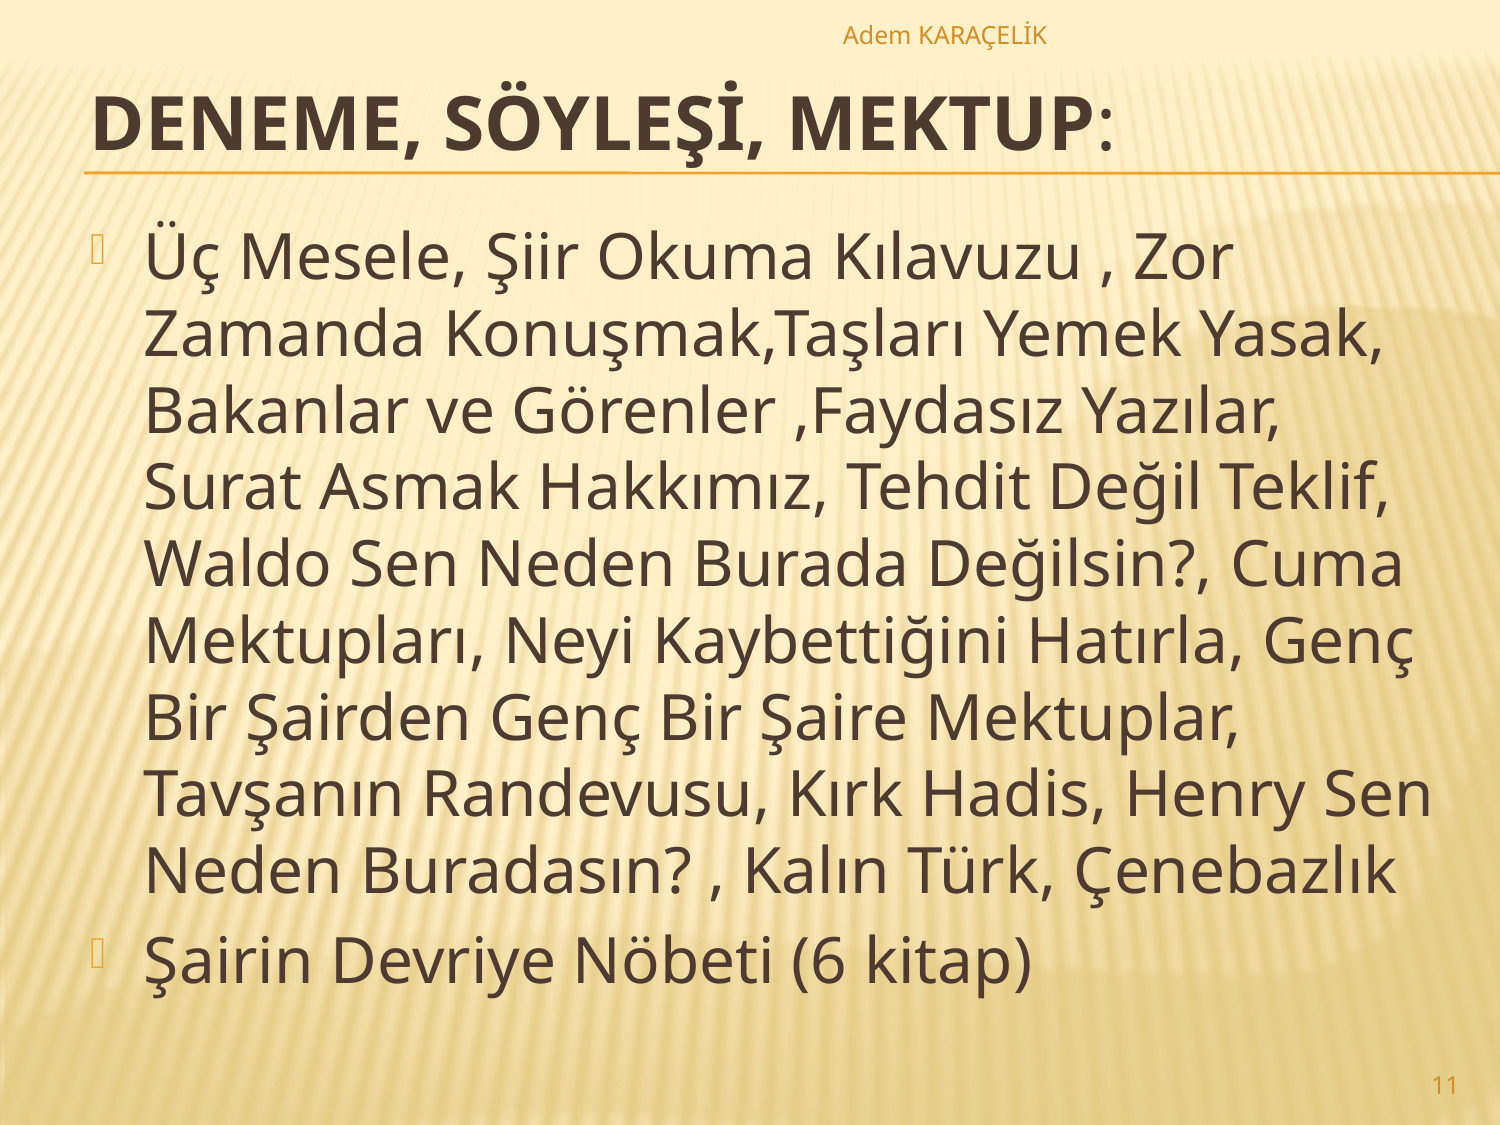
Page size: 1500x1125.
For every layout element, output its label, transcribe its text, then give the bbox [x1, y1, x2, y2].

list Üç Mesele, Şiir Okuma Kılavuzu , Zor Zamanda Konuşmak,Taşları Yemek Yasak, Bakanlar ve Görenler ,Faydasız Yazılar, Surat Asmak Hakkımız, Tehdit Değil Teklif, Waldo Sen Neden Burada Değilsin?, Cuma Mektupları, Neyi Kaybettiğini Hatırla, Genç Bir Şairden Genç Bir Şaire Mektuplar, Tavşanın Randevusu, Kırk Hadis, Henry Sen Neden Buradasın? , Kalın Türk, Çenebazlık Şairin Devriye Nöbeti (6 kitap) [74, 207, 1460, 1071]
footer Adem KARAÇELİK [587, 12, 1063, 60]
slide_number 11 [1350, 1061, 1475, 1103]
title Deneme, Söyleşi, Mektup: [75, 45, 1425, 197]
